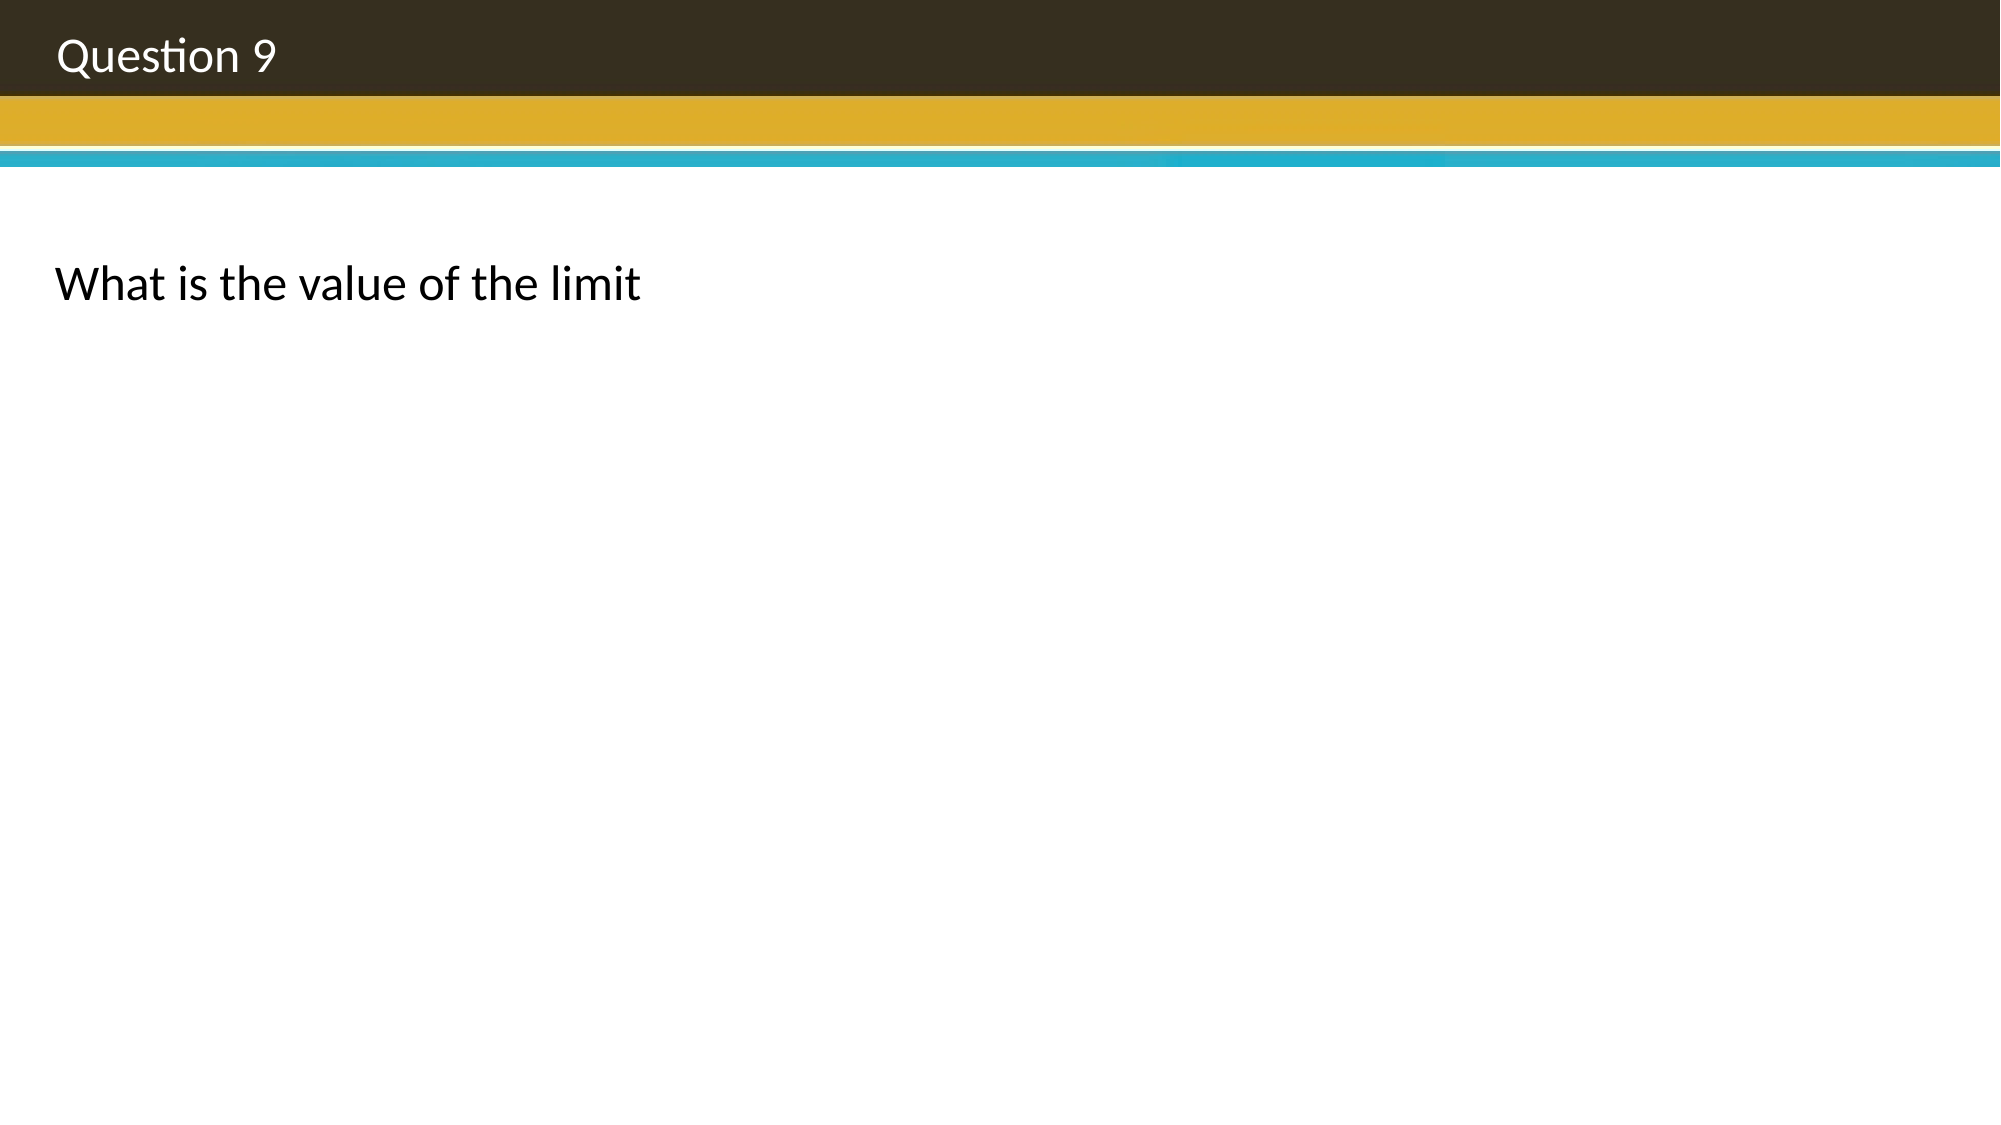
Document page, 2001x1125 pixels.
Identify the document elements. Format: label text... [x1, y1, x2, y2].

picture [0, 0, 2000, 167]
text_box Question 9 [41, 14, 293, 90]
